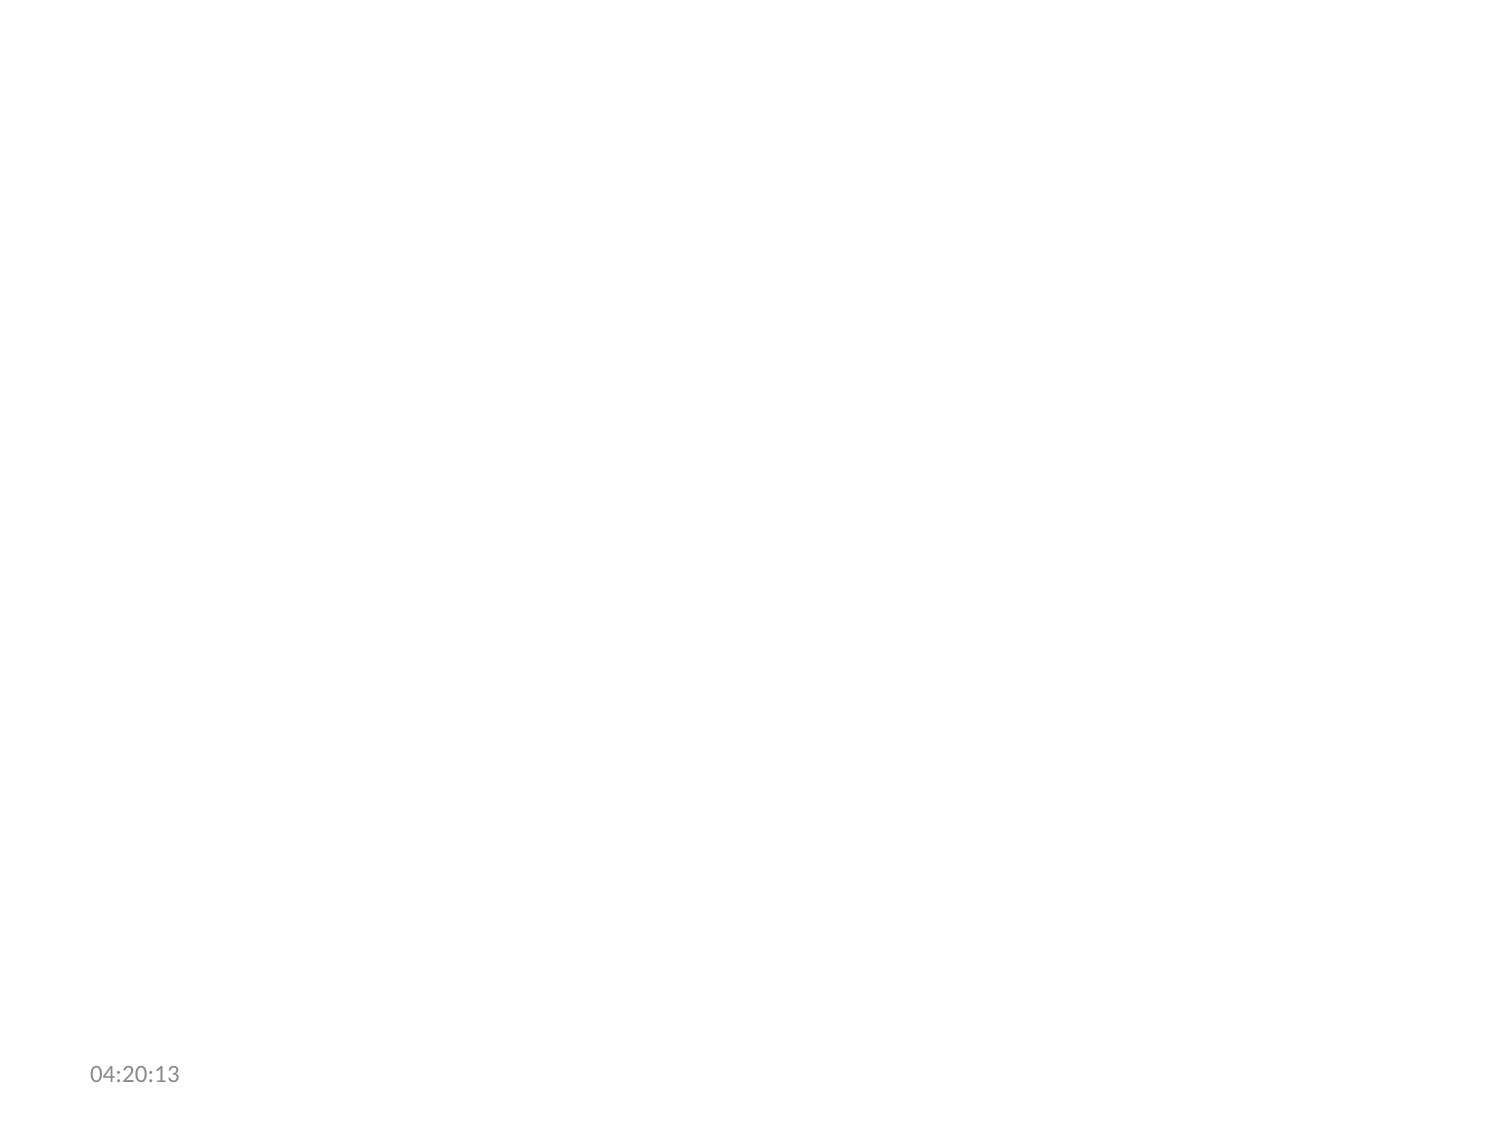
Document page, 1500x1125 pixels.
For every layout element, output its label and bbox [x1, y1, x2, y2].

slide_number [75, 1042, 425, 1103]
